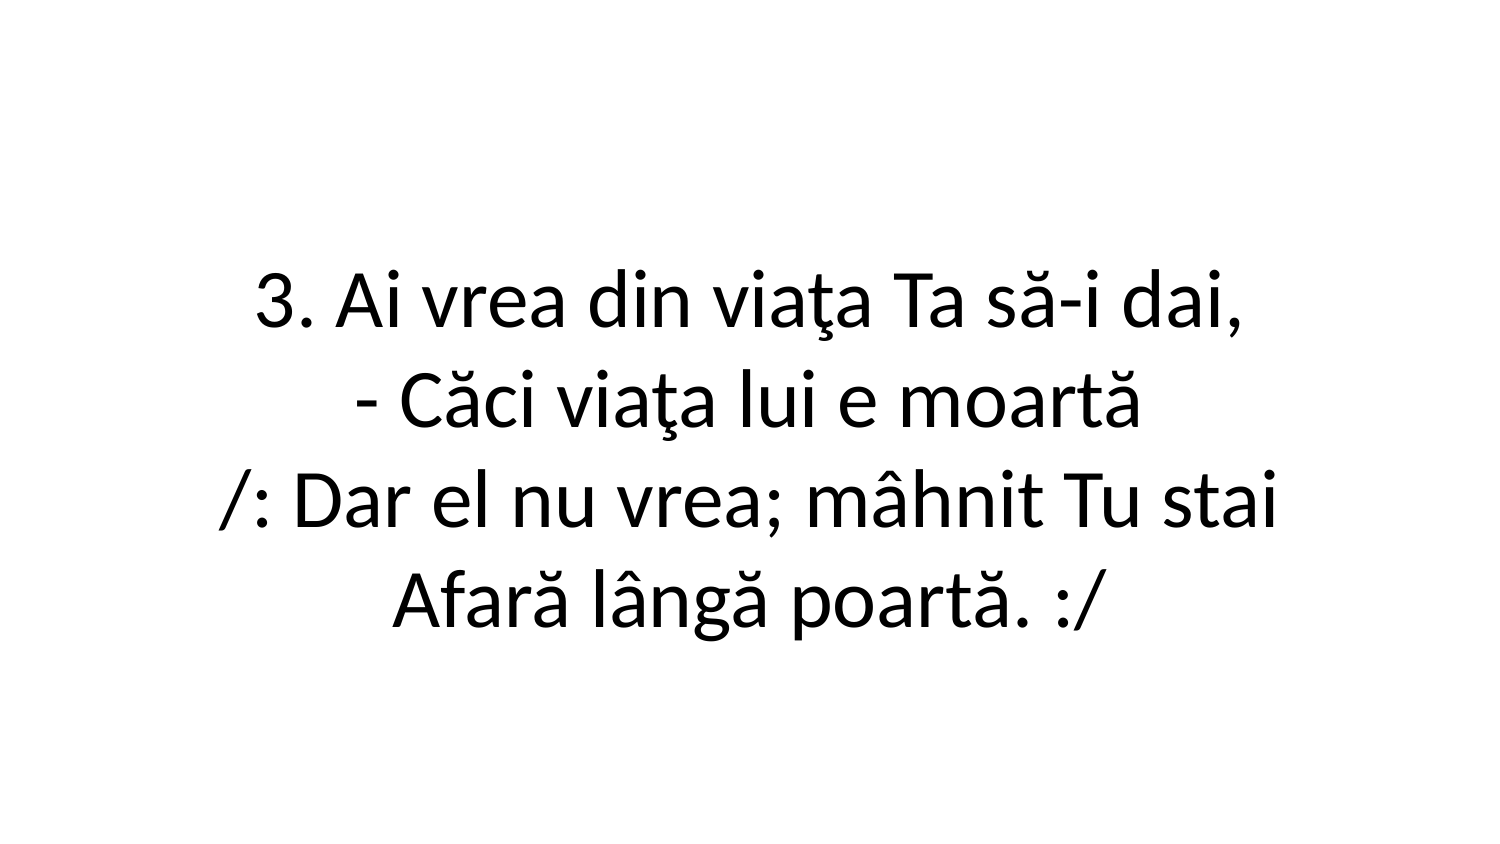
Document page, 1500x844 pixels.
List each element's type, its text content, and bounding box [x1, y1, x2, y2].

text_box 3. Ai vrea din viaţa Ta să-i dai, - Căci viaţa lui e moartă /: Dar el nu vrea; mâhnit Tu stai Afară lângă poartă. :/ [204, 192, 1296, 652]
